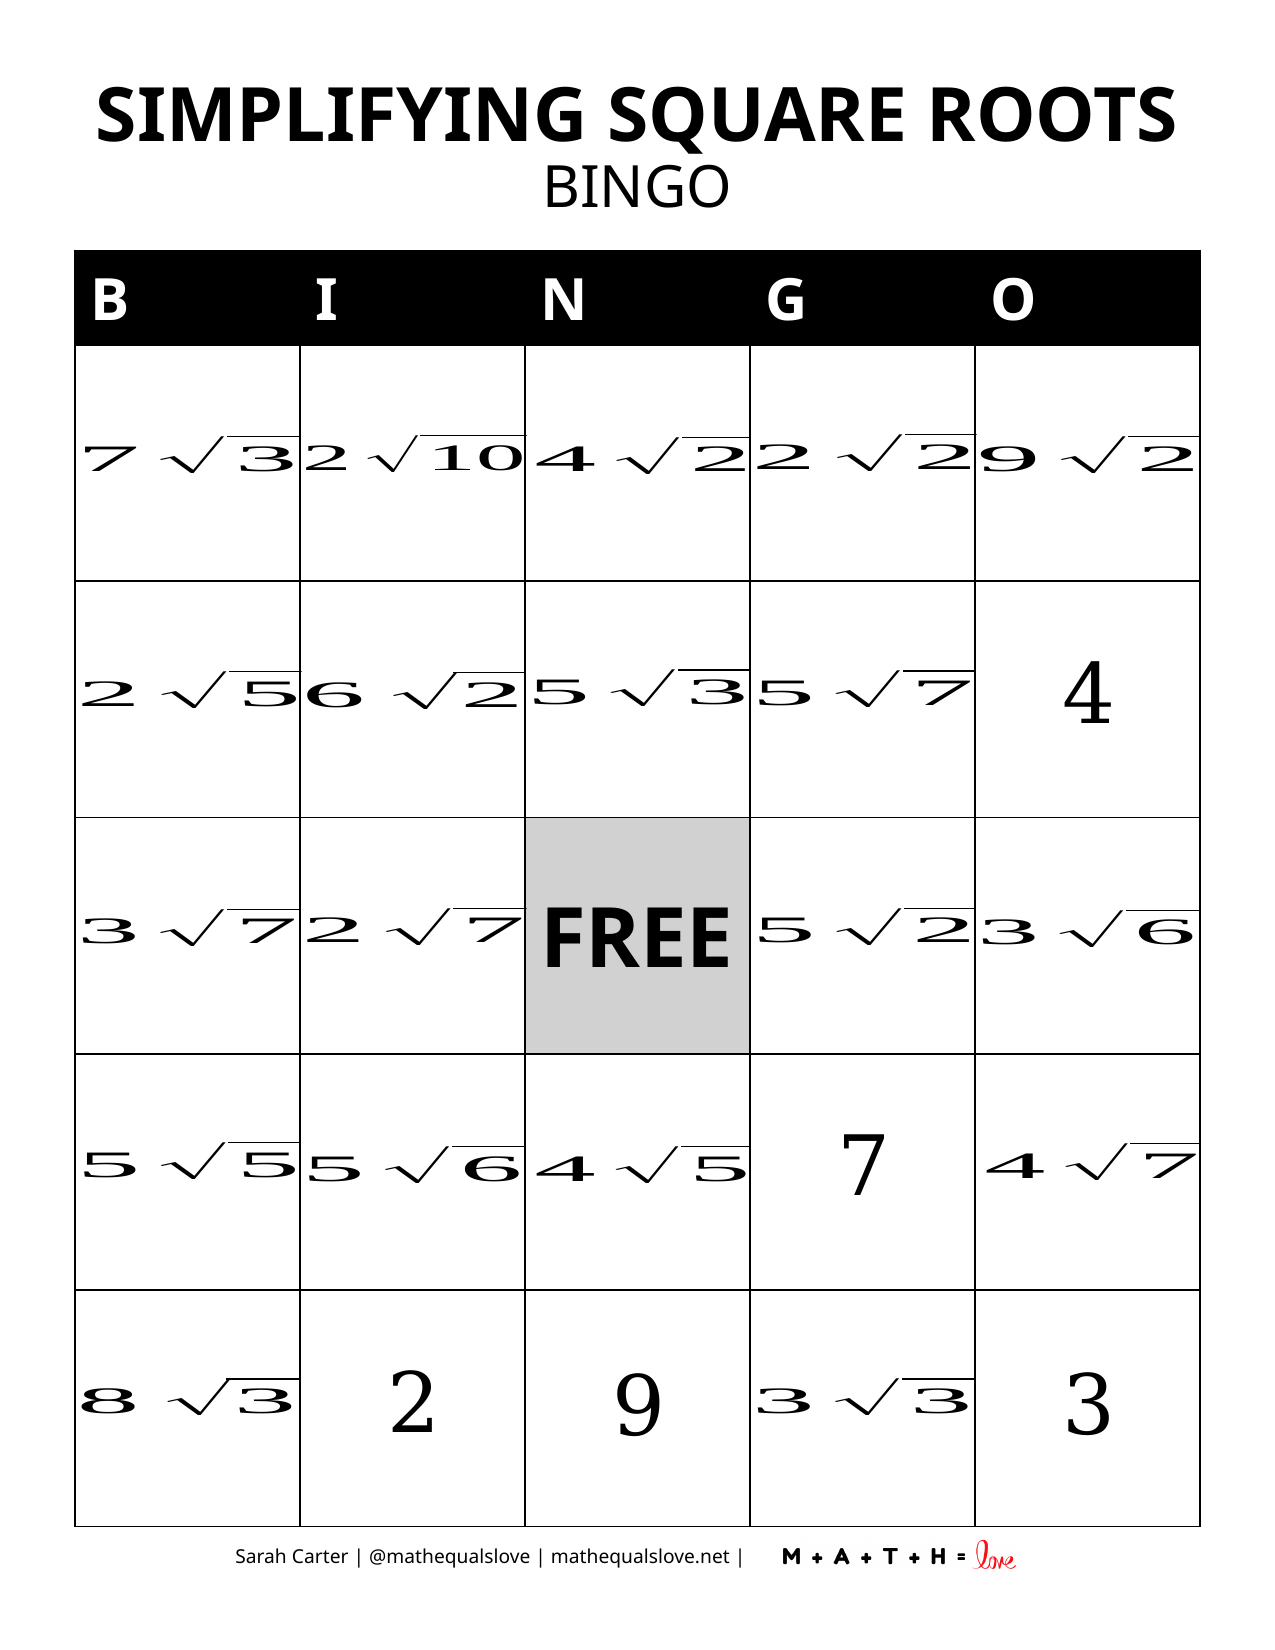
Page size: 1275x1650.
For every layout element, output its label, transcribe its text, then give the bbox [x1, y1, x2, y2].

table_cell [76, 1291, 299, 1526]
text_box 3 [975, 1377, 1203, 1425]
table_cell [301, 1055, 524, 1289]
table_cell [751, 1055, 974, 1138]
table_cell [526, 582, 749, 817]
table_cell [976, 582, 1199, 666]
table_cell [301, 1291, 524, 1375]
text_box 7 [750, 1138, 978, 1186]
table_header B [76, 251, 299, 344]
table_cell [526, 1291, 749, 1378]
table_cell [976, 1291, 1199, 1377]
table_header O [976, 251, 1199, 344]
table_cell [76, 1055, 299, 1289]
table_cell [976, 818, 1199, 1053]
text_box SIMPLIFYING SQUARE ROOTS [74, 59, 1200, 165]
table_cell [526, 1426, 749, 1526]
table_cell FREE [526, 818, 749, 1053]
table_cell [976, 346, 1199, 580]
text_box BINGO [74, 165, 1200, 226]
table_header N [526, 251, 749, 344]
table_cell [301, 1423, 524, 1526]
text_box 4 [975, 666, 1203, 714]
table_cell [526, 1055, 749, 1289]
table_cell [76, 582, 299, 817]
table_cell [751, 582, 974, 817]
table_cell [751, 1186, 974, 1289]
text_box 9 [525, 1378, 753, 1426]
table_header I [301, 251, 524, 344]
table_cell [976, 1055, 1199, 1289]
table_cell [751, 1291, 974, 1526]
table_cell [301, 818, 524, 1053]
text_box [220, 1535, 1055, 1576]
table_cell [976, 1425, 1199, 1526]
table_header G [751, 251, 974, 344]
table_cell [976, 714, 1199, 817]
table_cell [751, 346, 974, 580]
table_cell [76, 346, 299, 580]
table_cell [526, 346, 749, 580]
table_cell [751, 818, 974, 1053]
text_box 2 [300, 1375, 528, 1423]
table_cell [301, 582, 524, 817]
table_cell [76, 818, 299, 1053]
table_cell [301, 346, 524, 580]
